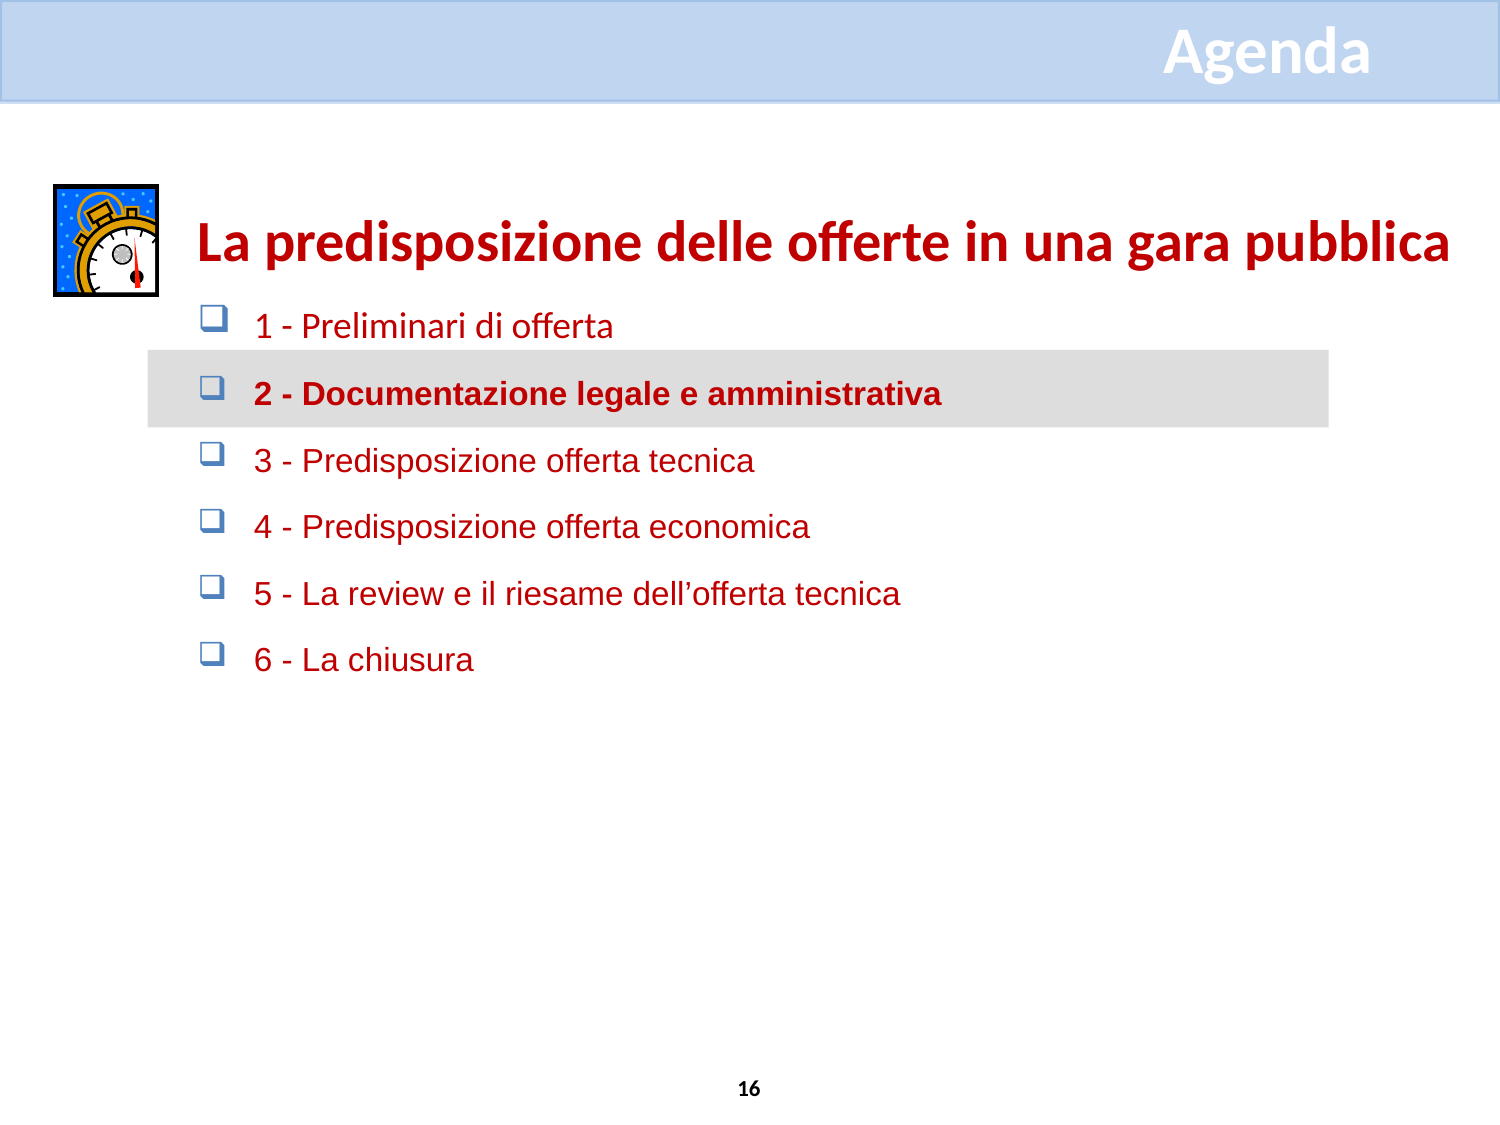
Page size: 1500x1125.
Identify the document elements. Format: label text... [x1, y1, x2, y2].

picture [52, 184, 160, 297]
text_box La predisposizione delle offerte in una gara pubblica 1 - Preliminari di offerta 2 - Documentazione legale e amministrativa 3 - Predisposizione offerta tecnica 4 - Predisposizione offerta economica 5 - La review e il riesame dell’offerta tecnica 6 - La chiusura [182, 160, 1472, 882]
text_box Agenda [714, 0, 1388, 95]
text_box [147, 349, 182, 428]
text_box 16 [573, 1057, 924, 1118]
